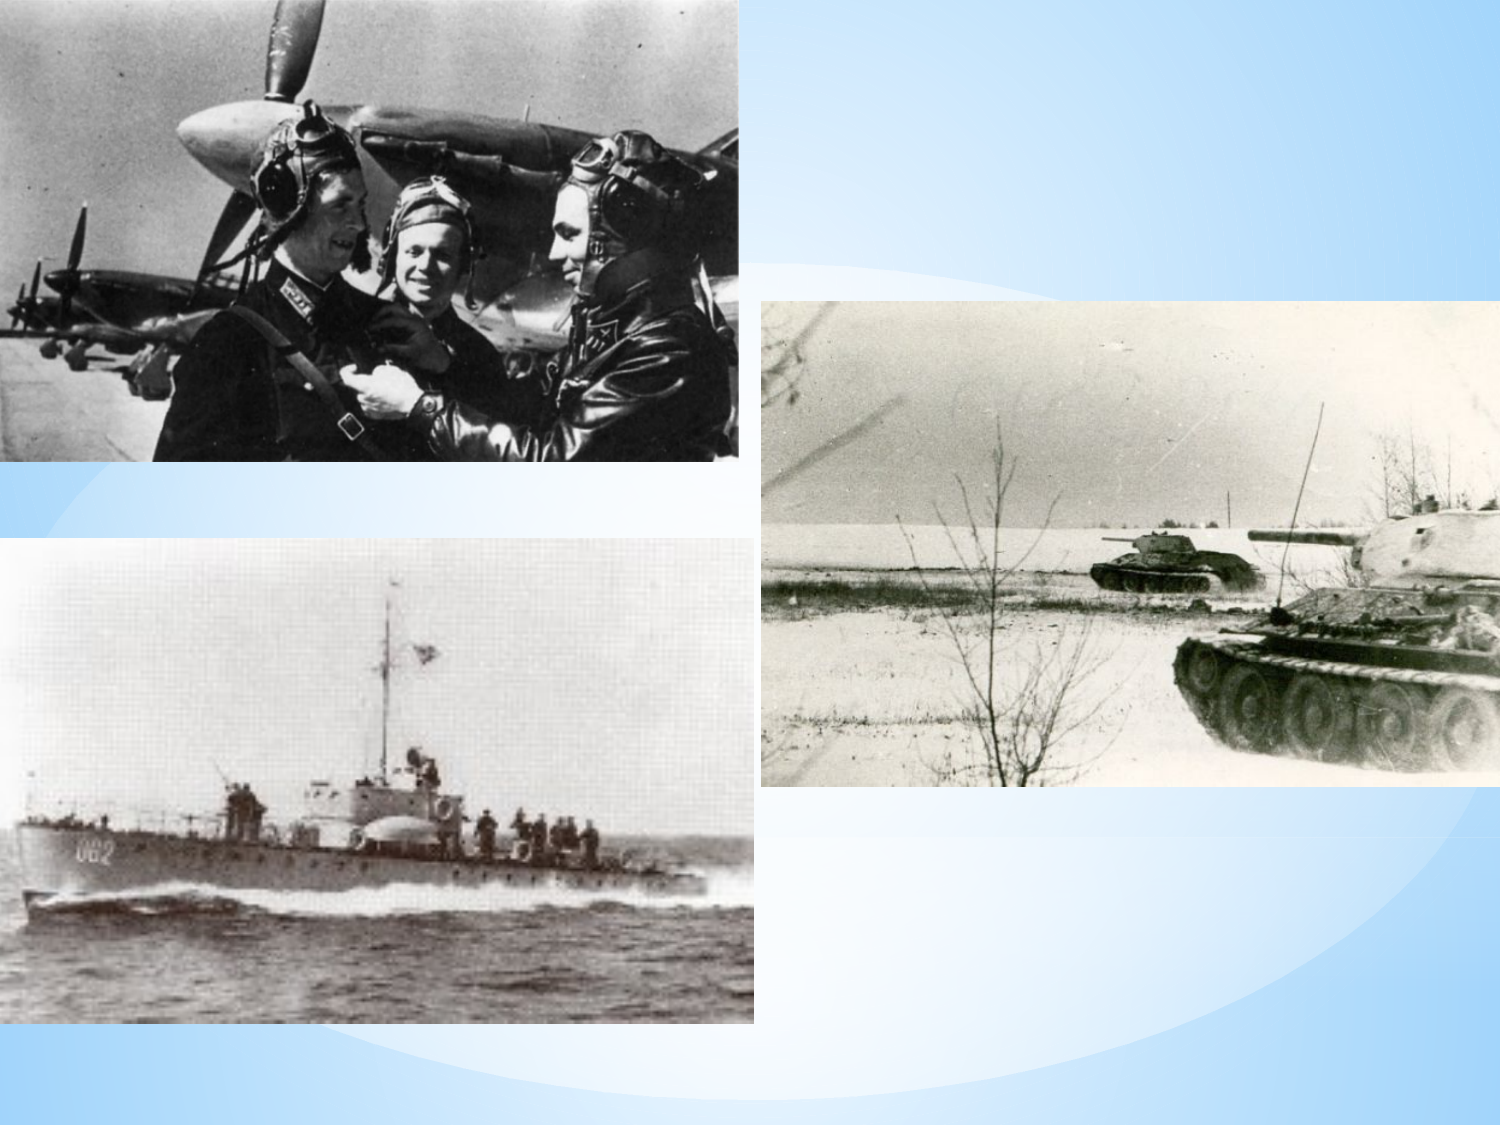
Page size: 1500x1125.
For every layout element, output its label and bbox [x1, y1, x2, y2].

picture [761, 301, 1500, 787]
picture [0, 538, 754, 1024]
picture [0, 0, 740, 463]
